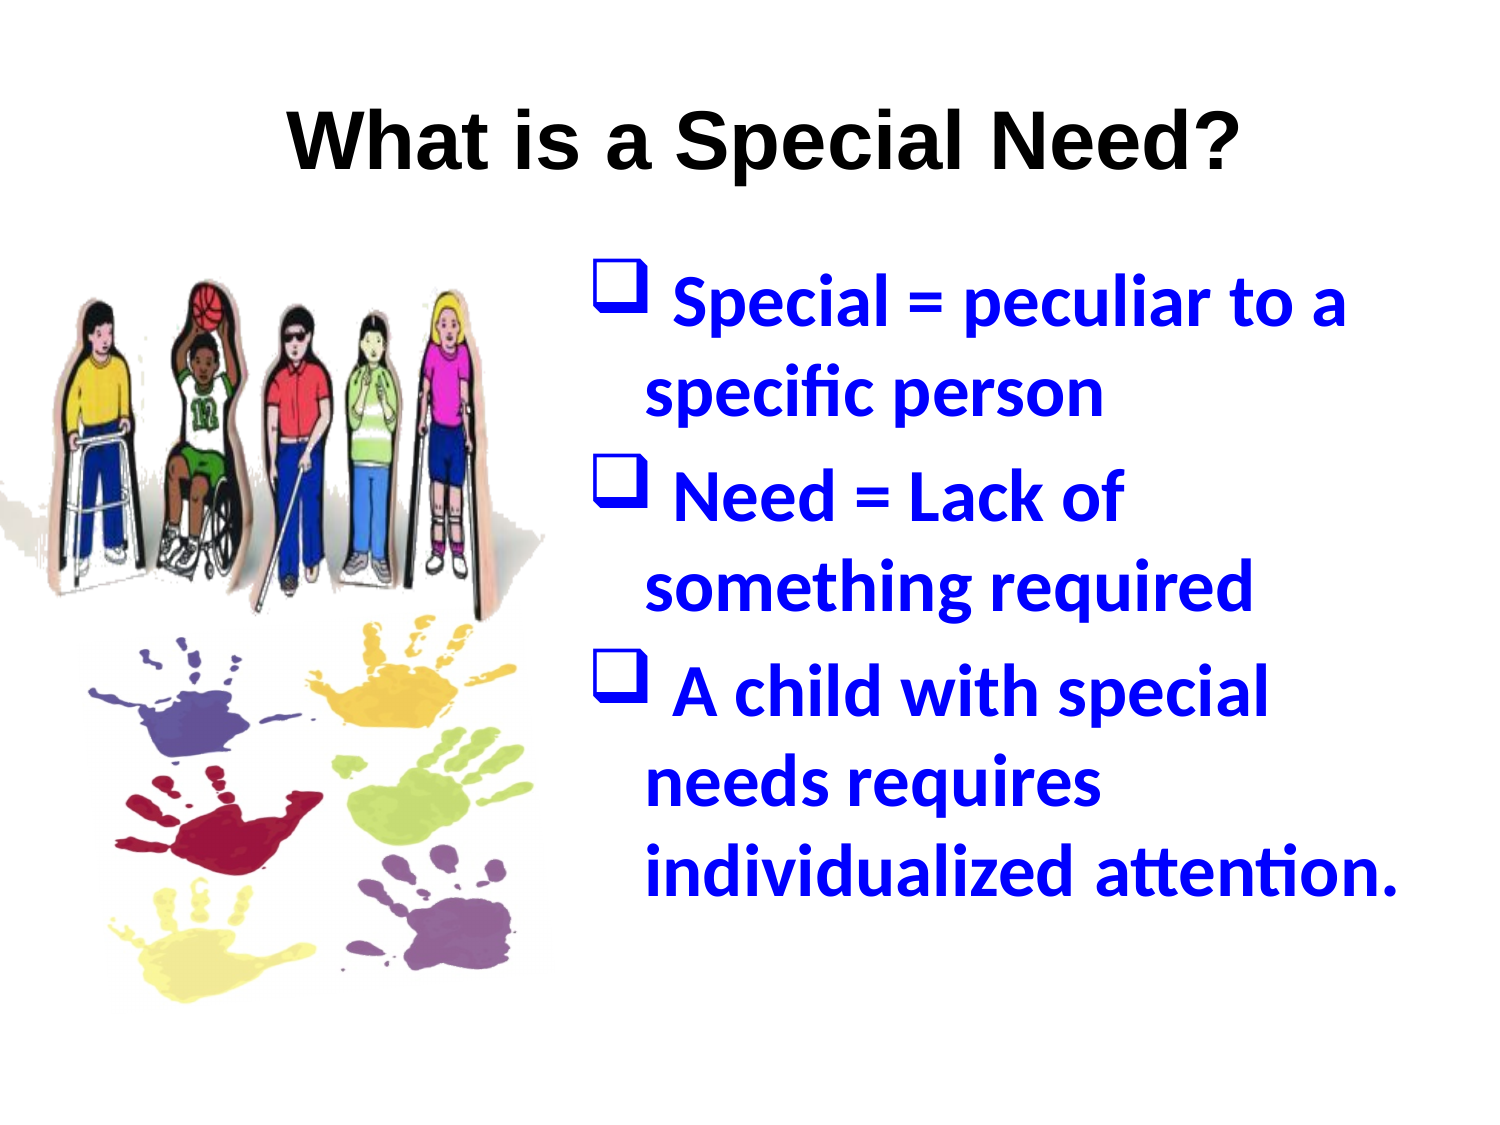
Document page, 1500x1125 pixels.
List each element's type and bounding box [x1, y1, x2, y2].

picture [0, 172, 550, 994]
text_box [0, 0, 1500, 1125]
